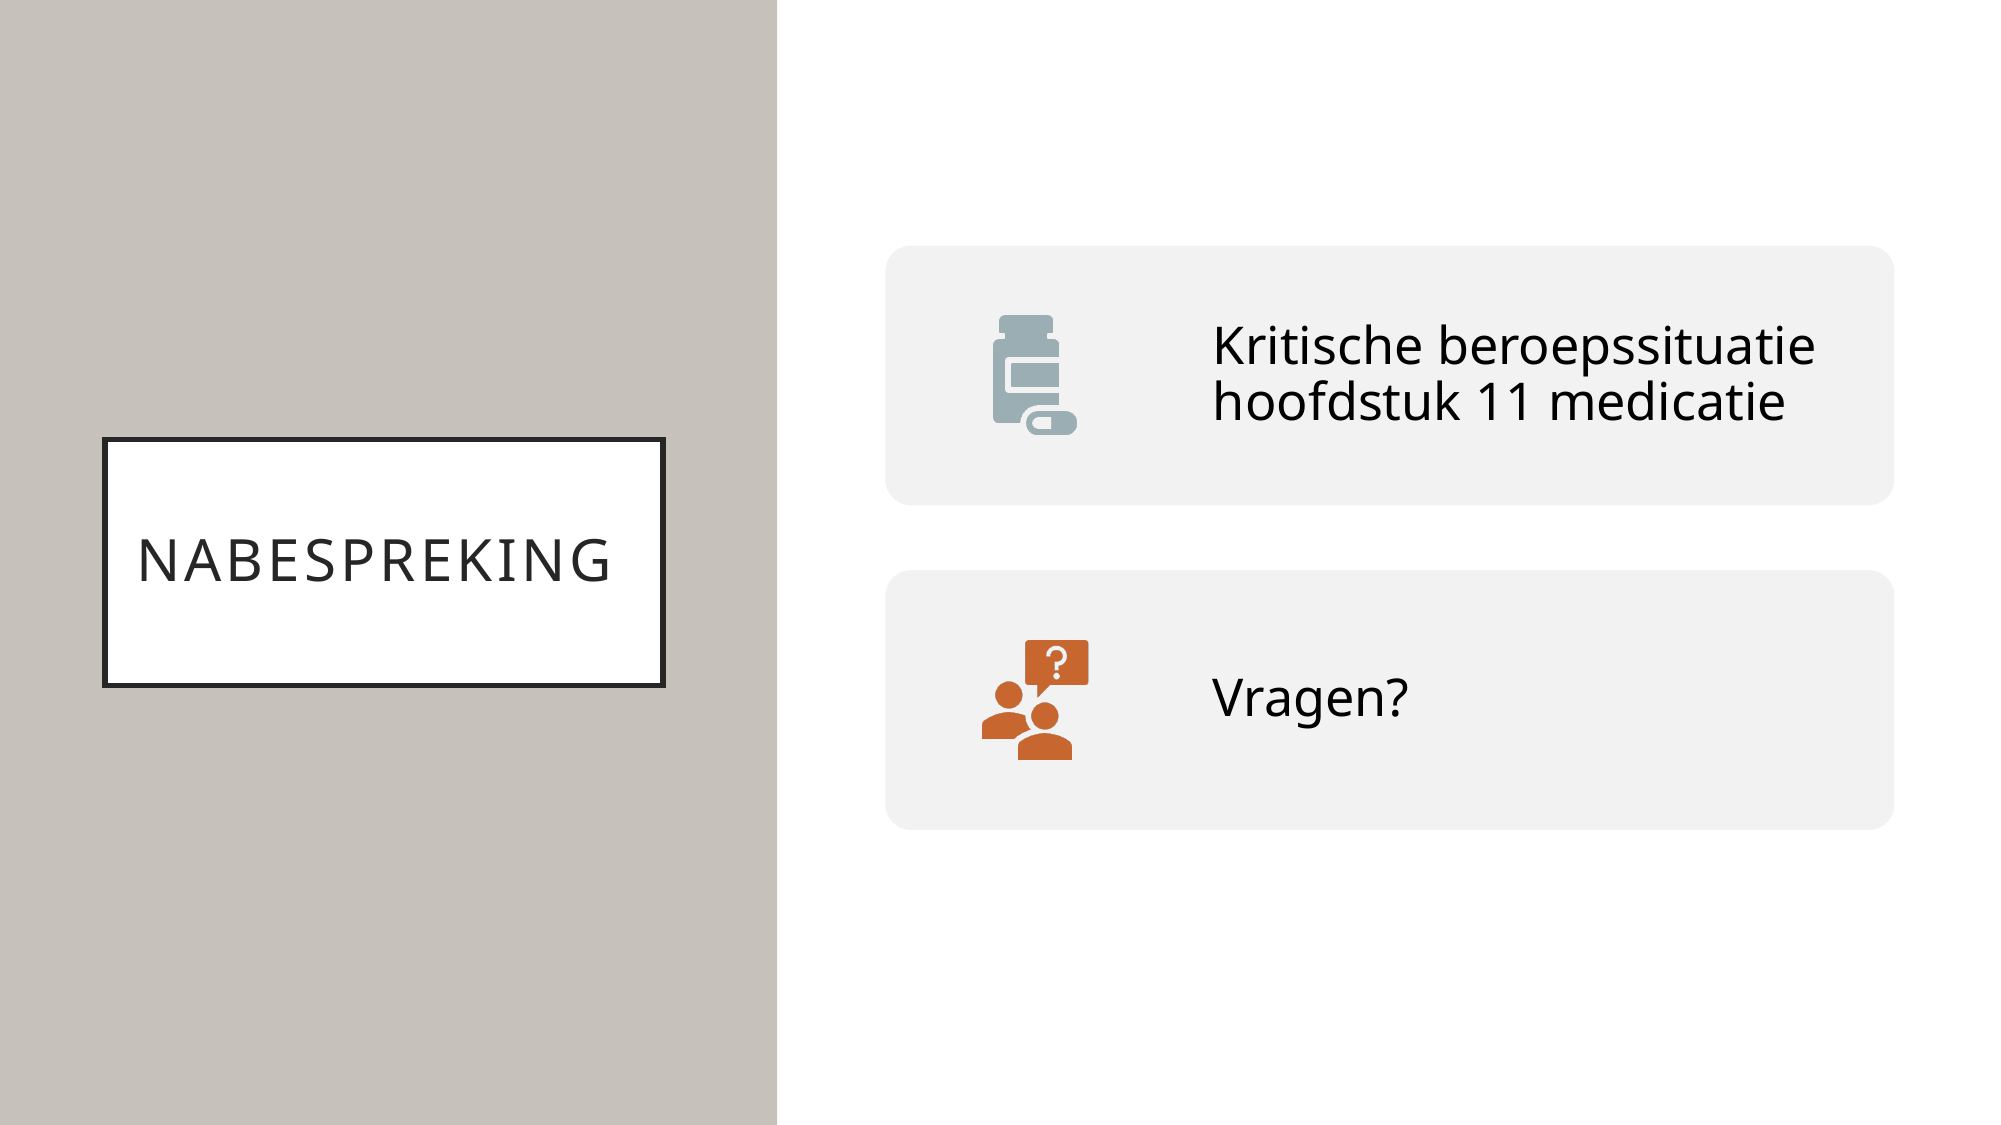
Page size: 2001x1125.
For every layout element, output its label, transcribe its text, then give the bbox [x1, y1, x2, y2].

text_box [0, 0, 778, 1125]
title Nabespreking [102, 437, 666, 688]
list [885, 104, 1895, 971]
text_box [779, 0, 2000, 1125]
